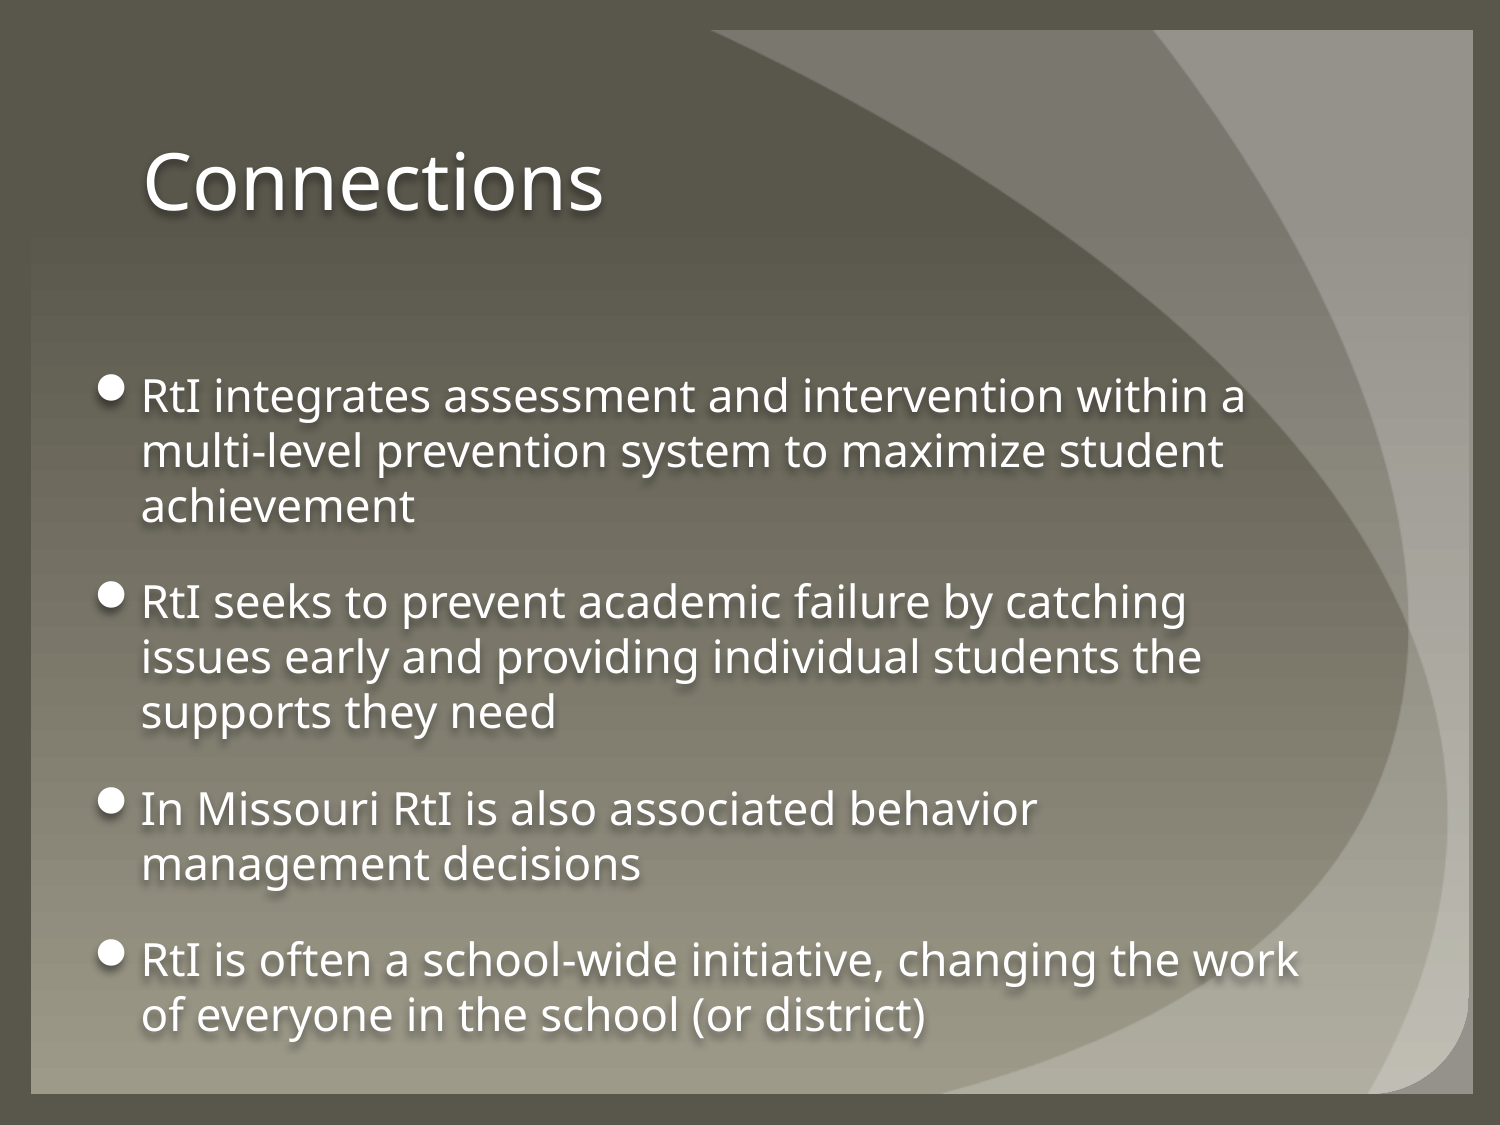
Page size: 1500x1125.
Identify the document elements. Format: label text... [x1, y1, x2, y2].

picture [24, 30, 1473, 1094]
title Connections [127, 62, 641, 234]
list RtI integrates assessment and intervention within a multi-level prevention system to maximize student achievement RtI seeks to prevent academic failure by catching issues early and providing individual students the supports they need In Missouri RtI is also associated behavior management decisions RtI is often a school-wide initiative, changing the work of everyone in the school (or district) [79, 359, 1324, 1050]
